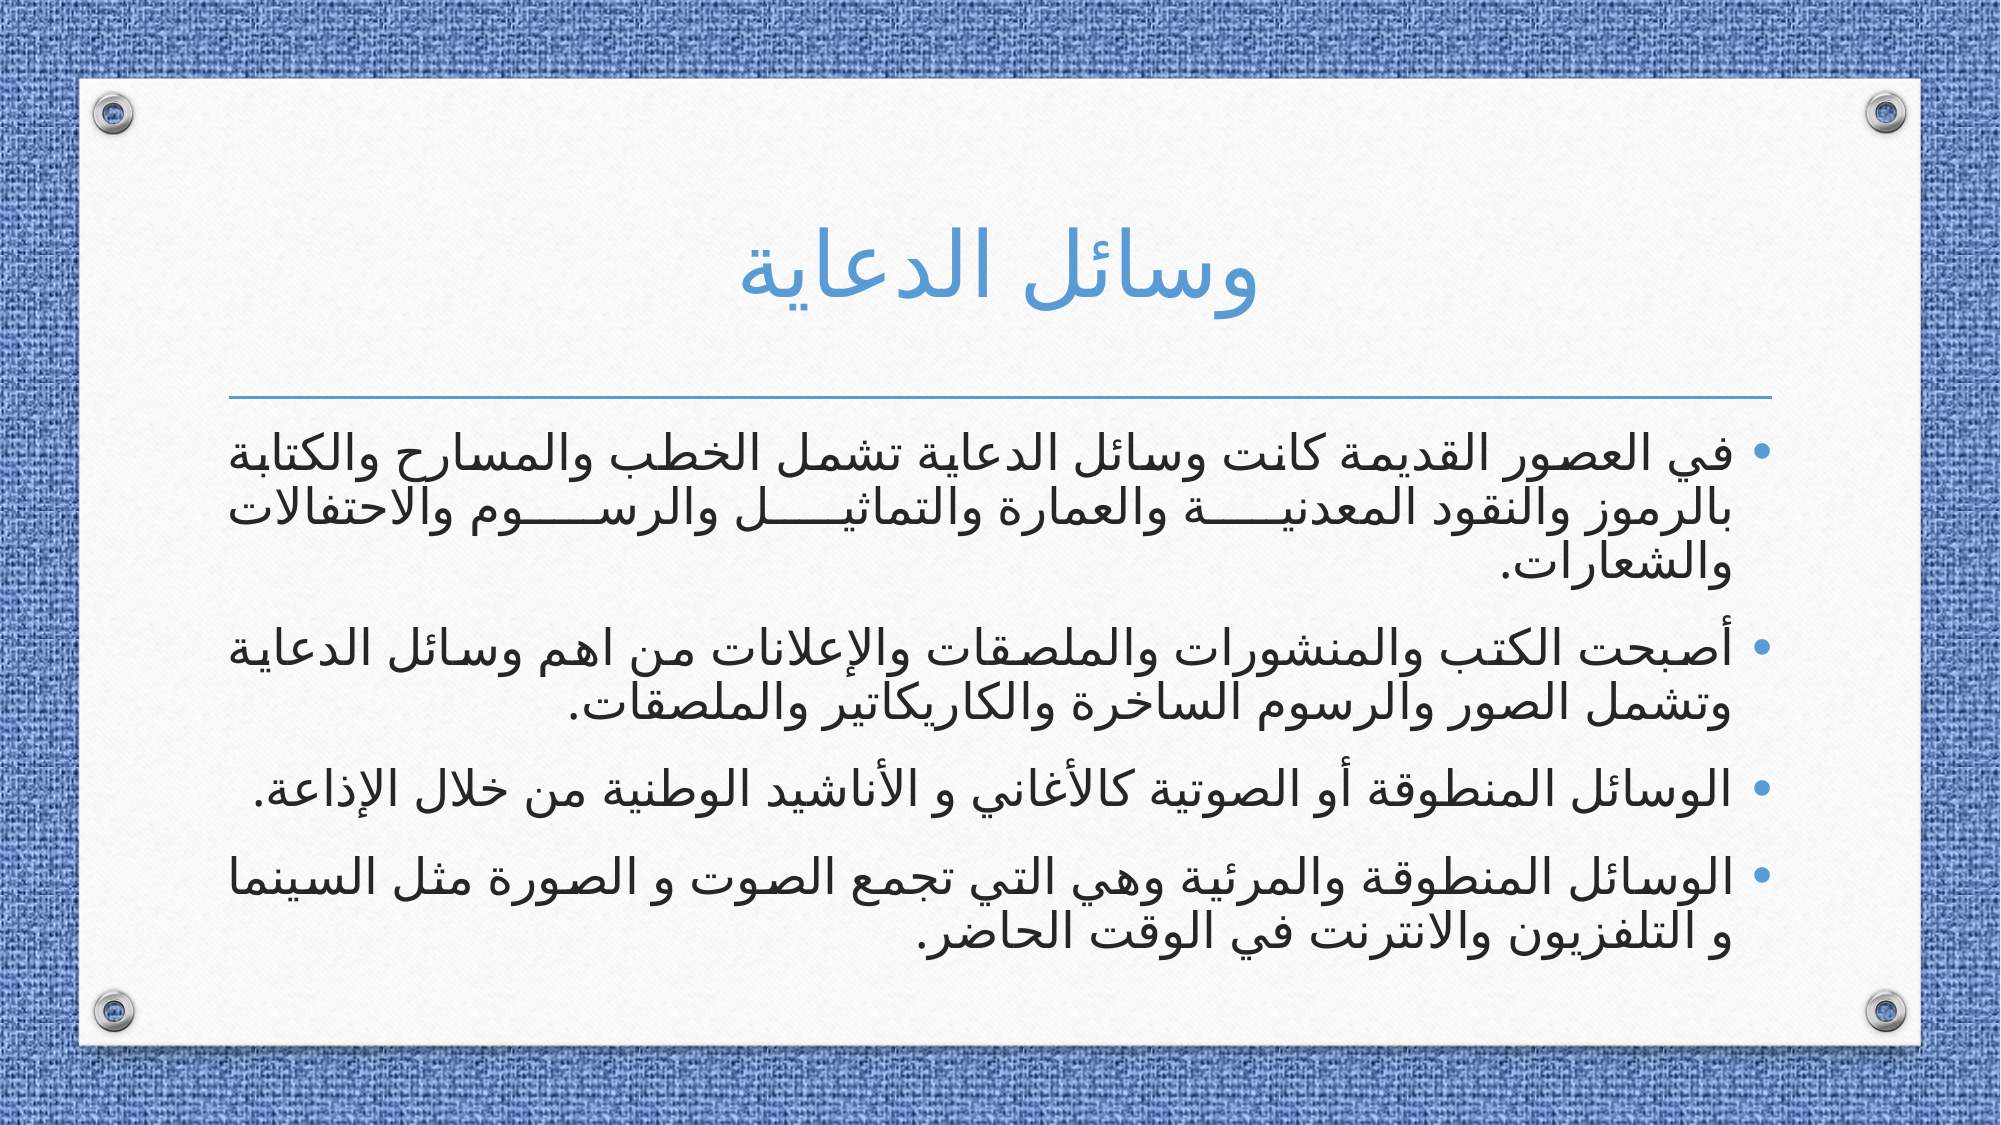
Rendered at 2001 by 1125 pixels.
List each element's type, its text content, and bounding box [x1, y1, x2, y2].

title وسائل الدعاية [212, 161, 1788, 375]
picture [0, 0, 2001, 1125]
list في العصور القديمة كانت وسائل الدعاية تشمل الخطب والمسارح والكتابة بالرموز والنقود المعدنية والعمارة والتماثيل والرسوم والاحتفالات والشعارات. أصبحت الكتب والمنشورات والملصقات والإعلانات من اهم وسائل الدعاية وتشمل الصور والرسوم الساخرة والكاريكاتير والملصقات. الوسائل المنطوقة أو الصوتية كالأغاني و الأناشيد الوطنية من خلال الإذاعة. الوسائل المنطوقة والمرئية وهي التي تجمع الصوت و الصورة مثل السينما و التلفزيون والانترنت في الوقت الحاضر. [212, 419, 1788, 964]
